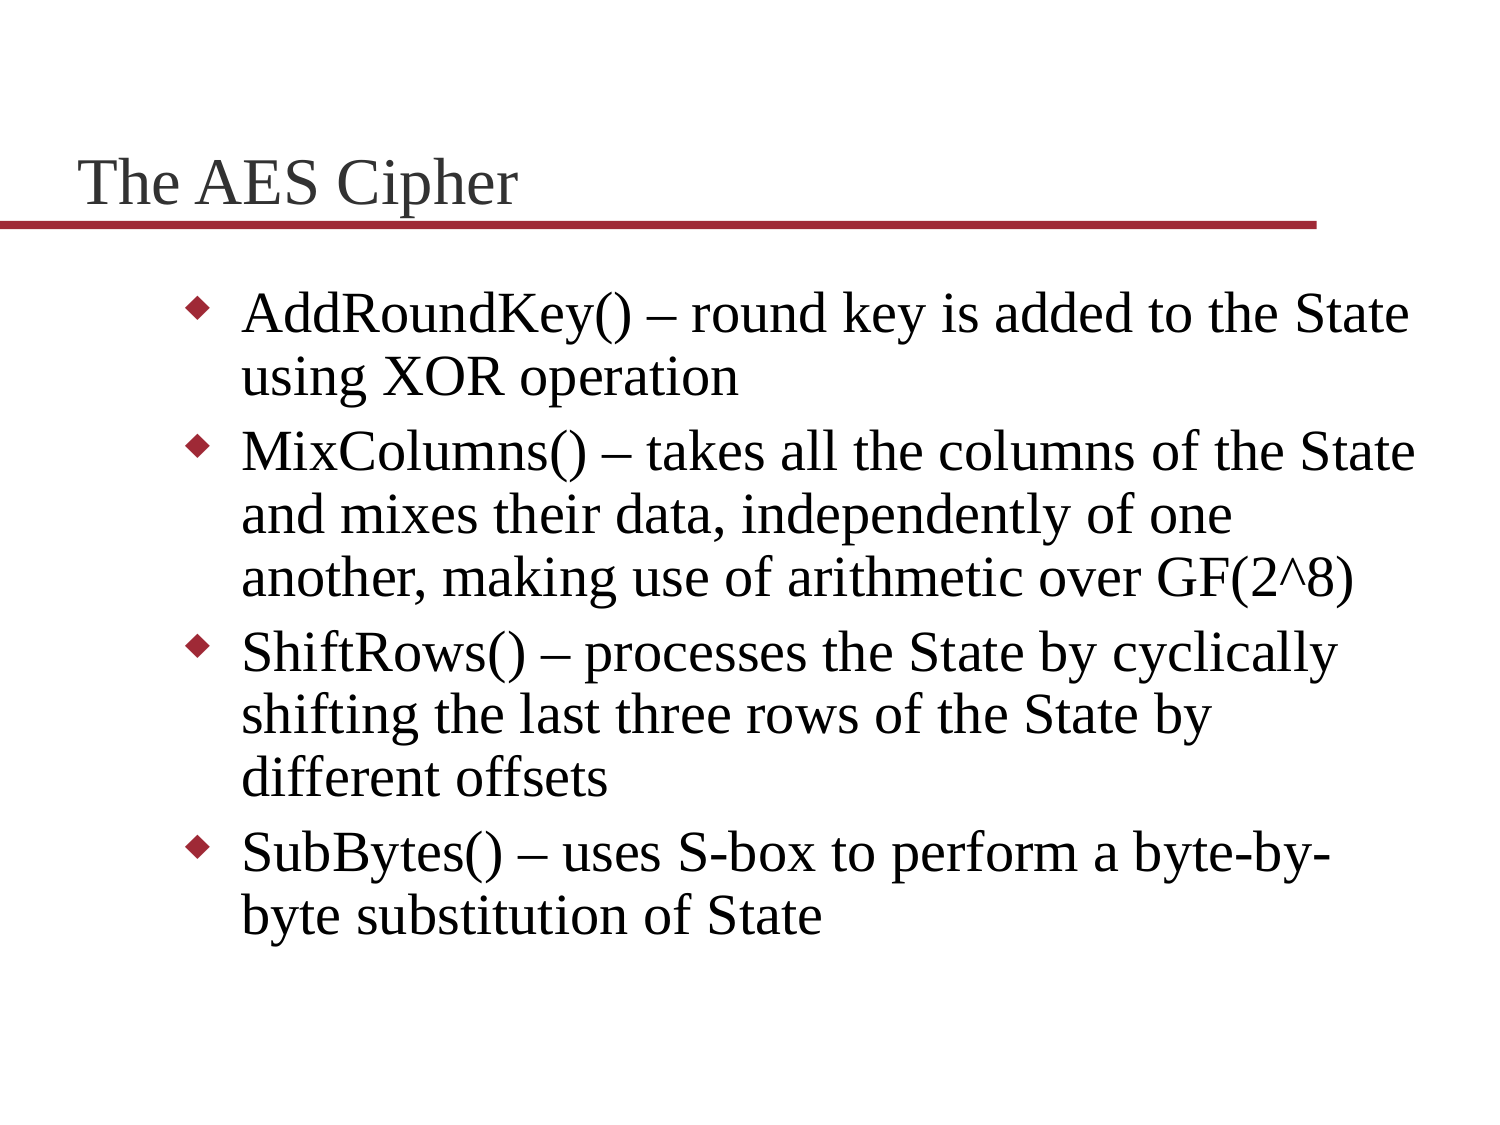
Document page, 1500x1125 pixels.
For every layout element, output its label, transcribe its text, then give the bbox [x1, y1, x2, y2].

title The AES Cipher [62, 43, 1338, 226]
list AddRoundKey() – round key is added to the State using XOR operation MixColumns() – takes all the columns of the State and mixes their data, independently of one another, making use of arithmetic over GF(2^8) ShiftRows() – processes the State by cyclically shifting the last three rows of the State by different offsets SubBytes() – uses S-box to perform a byte-by-byte substitution of State [169, 274, 1438, 951]
